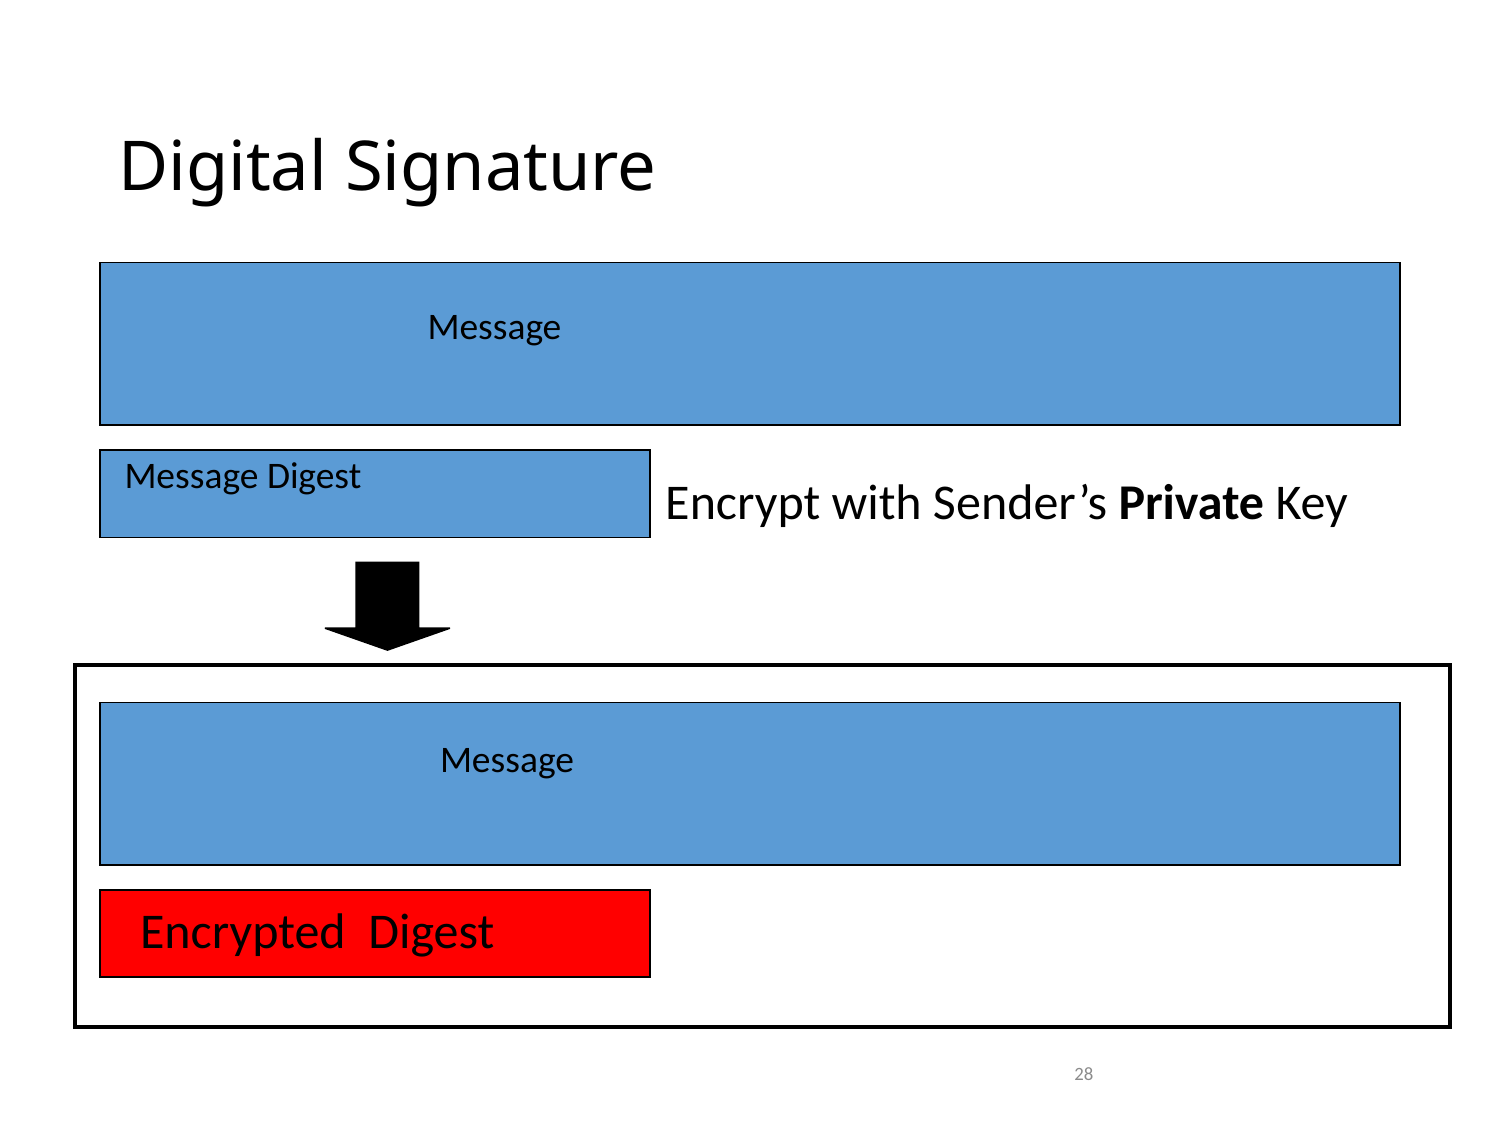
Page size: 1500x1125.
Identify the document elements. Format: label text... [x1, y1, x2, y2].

text_box [324, 562, 450, 651]
text_box [75, 665, 1450, 1028]
text_box Message [412, 294, 1113, 355]
title Digital Signature [103, 59, 1397, 262]
text_box Encrypt with Sender’s Private Key [651, 462, 1438, 538]
text_box [99, 262, 1401, 425]
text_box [99, 444, 651, 538]
slide_number 28 [1059, 1042, 1397, 1103]
